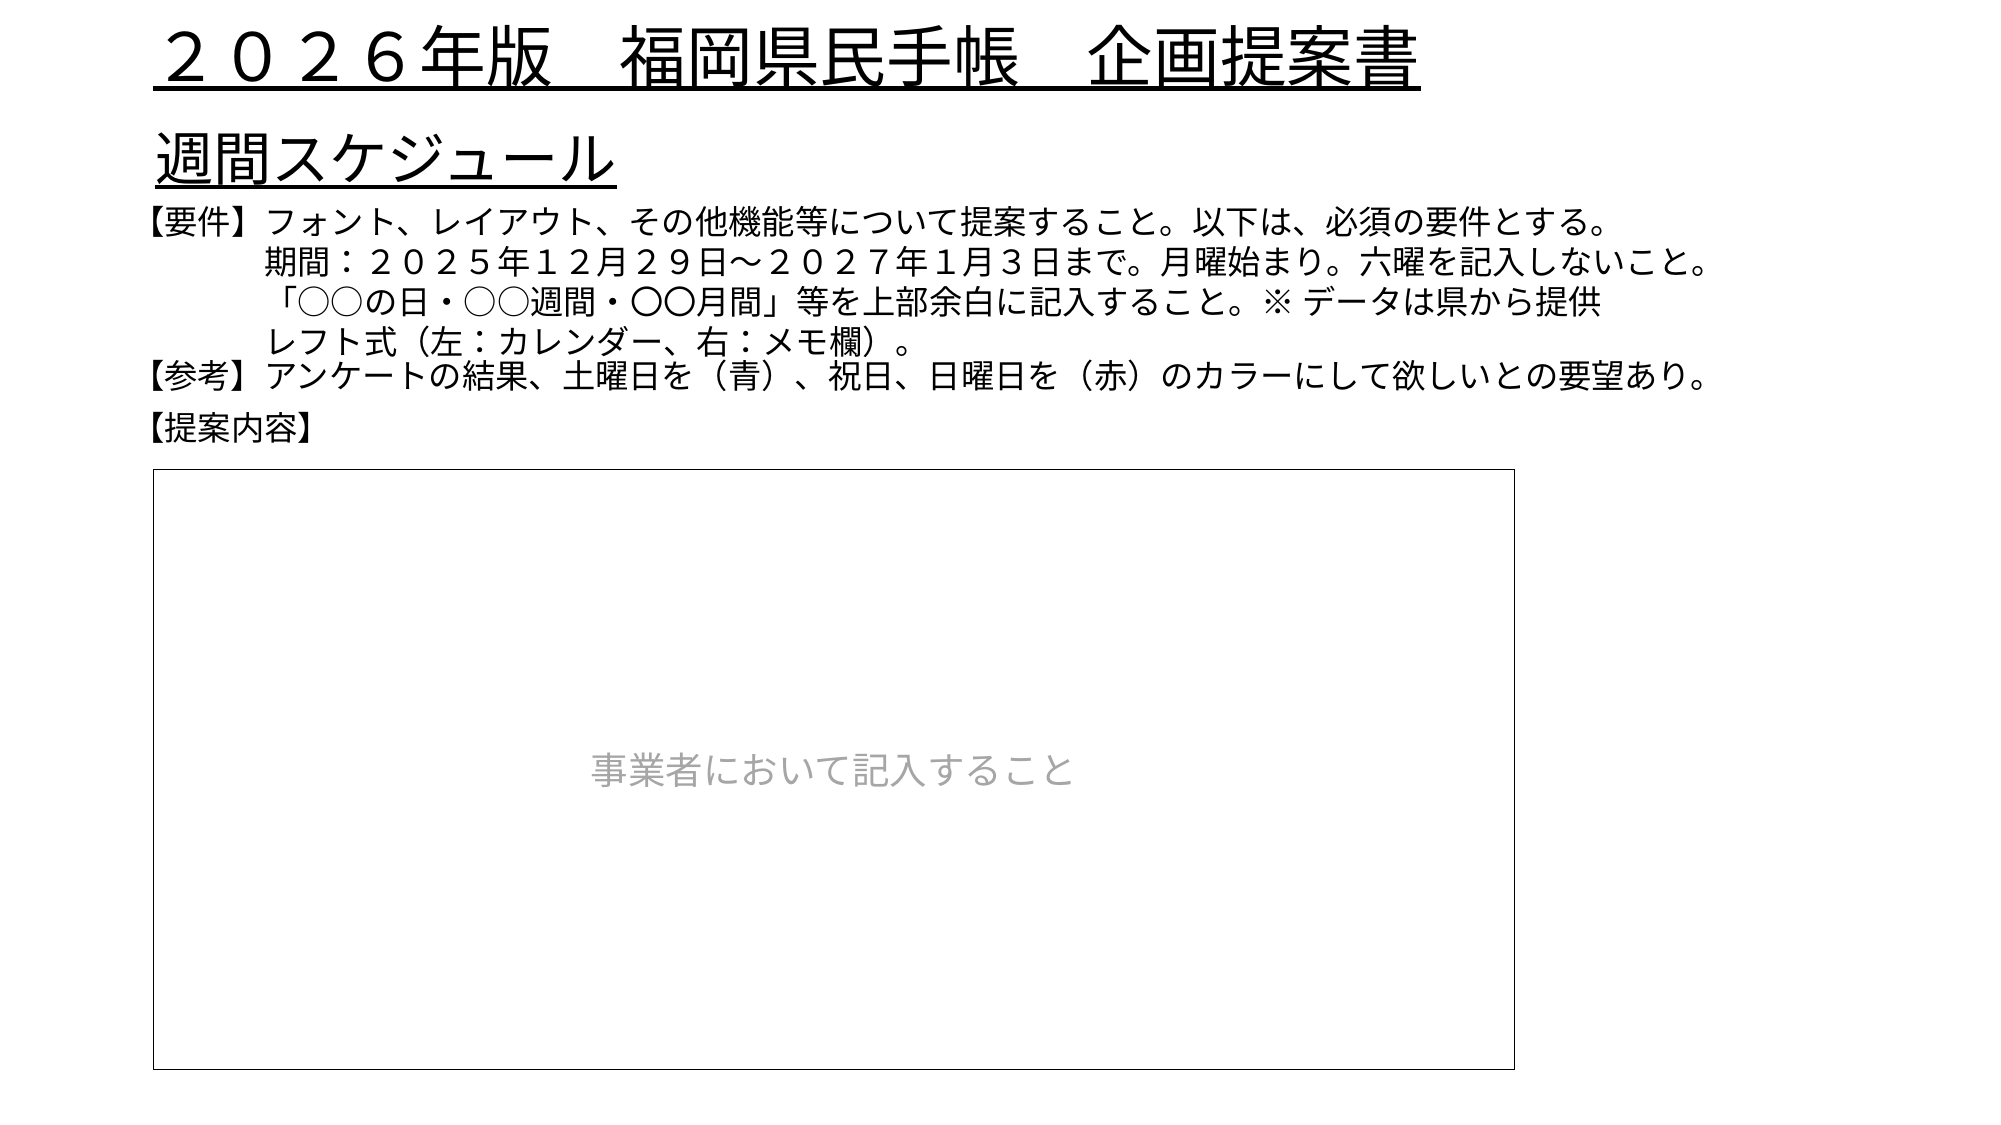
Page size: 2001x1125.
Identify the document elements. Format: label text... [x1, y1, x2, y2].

text_box 【提案内容】 [116, 419, 1860, 470]
text_box 事業者において記入すること [153, 469, 1515, 1070]
subtitle 週間スケジュール [140, 129, 1457, 194]
text_box 【要件】フォント、レイアウト、その他機能等について提案すること。以下は、必須の要件とする。 期間：２０２５年１２月２９日～２０２７年１月３日まで。月曜始まり。六曜を記入しないこと。 「○○の日・○○週間・〇〇月間」等を上部余白に記入すること。※ データは県から提供 レフト式（左：カレンダー、右：メモ欄）。 [116, 194, 1860, 332]
title ２０２６年版 福岡県民手帳 企画提案書 [137, 11, 1531, 108]
text_box 【参考】アンケートの結果、土曜日を（青）、祝日、日曜日を（赤）のカラーにして欲しいとの要望あり。 [116, 332, 1860, 419]
